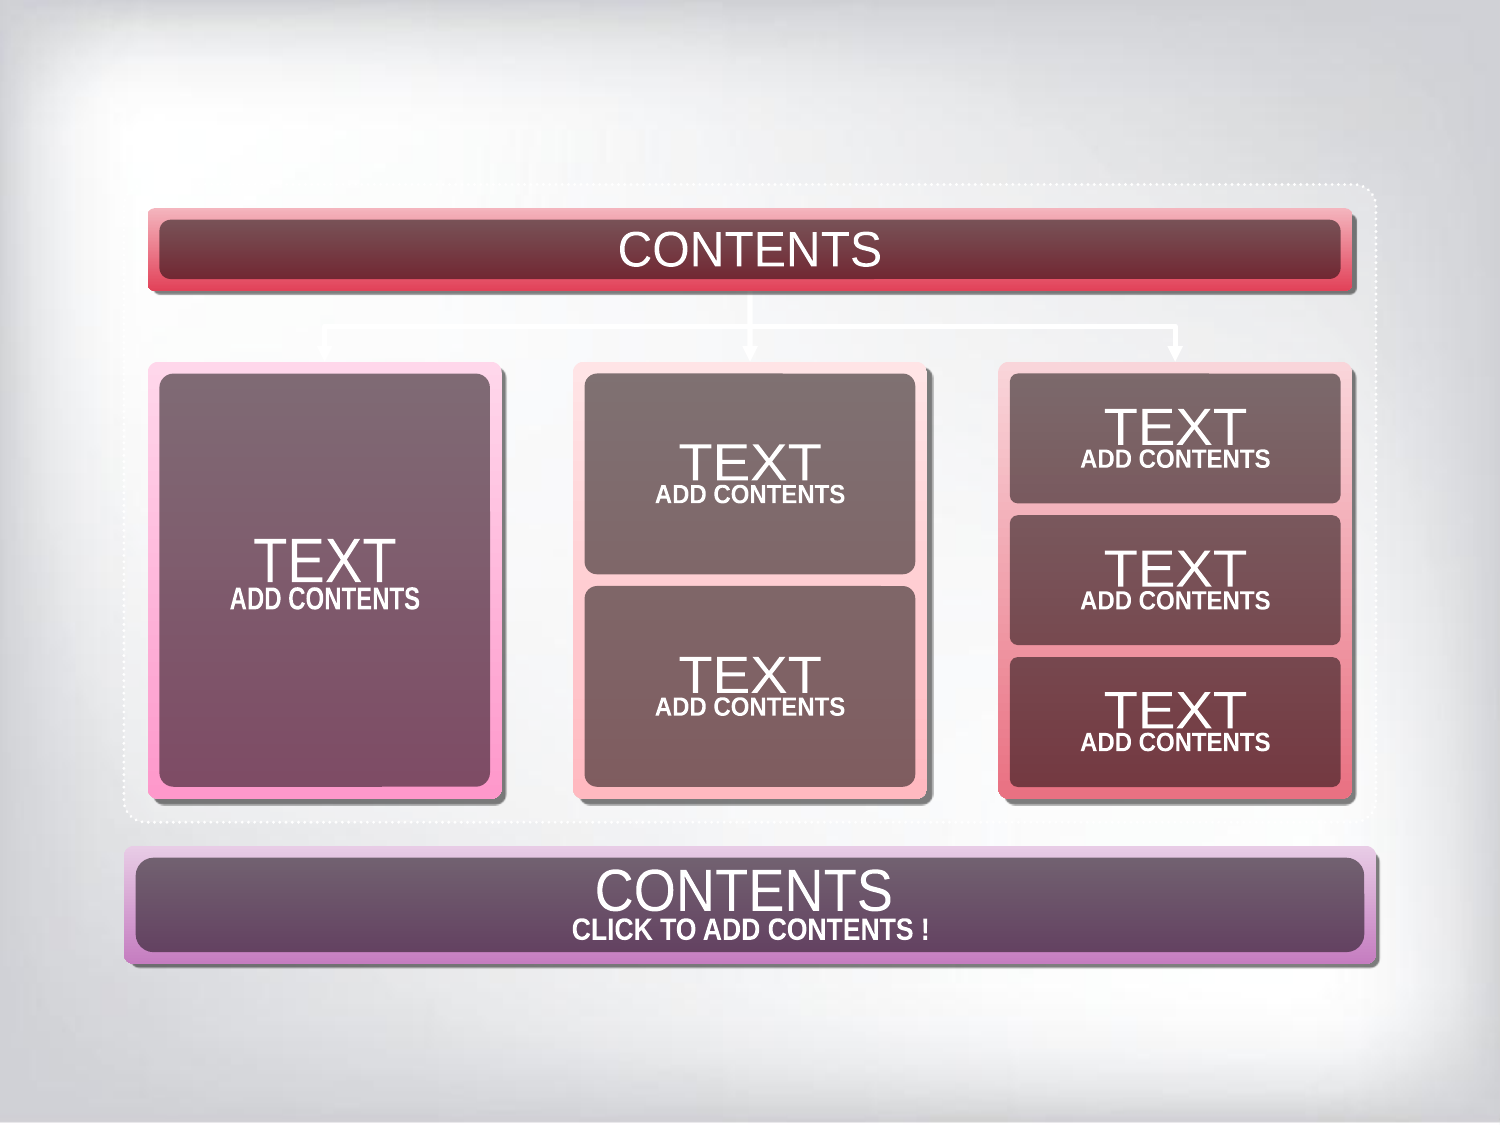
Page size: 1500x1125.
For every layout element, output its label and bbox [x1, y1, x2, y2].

text_box [123, 184, 1377, 965]
picture [0, 0, 1500, 1125]
